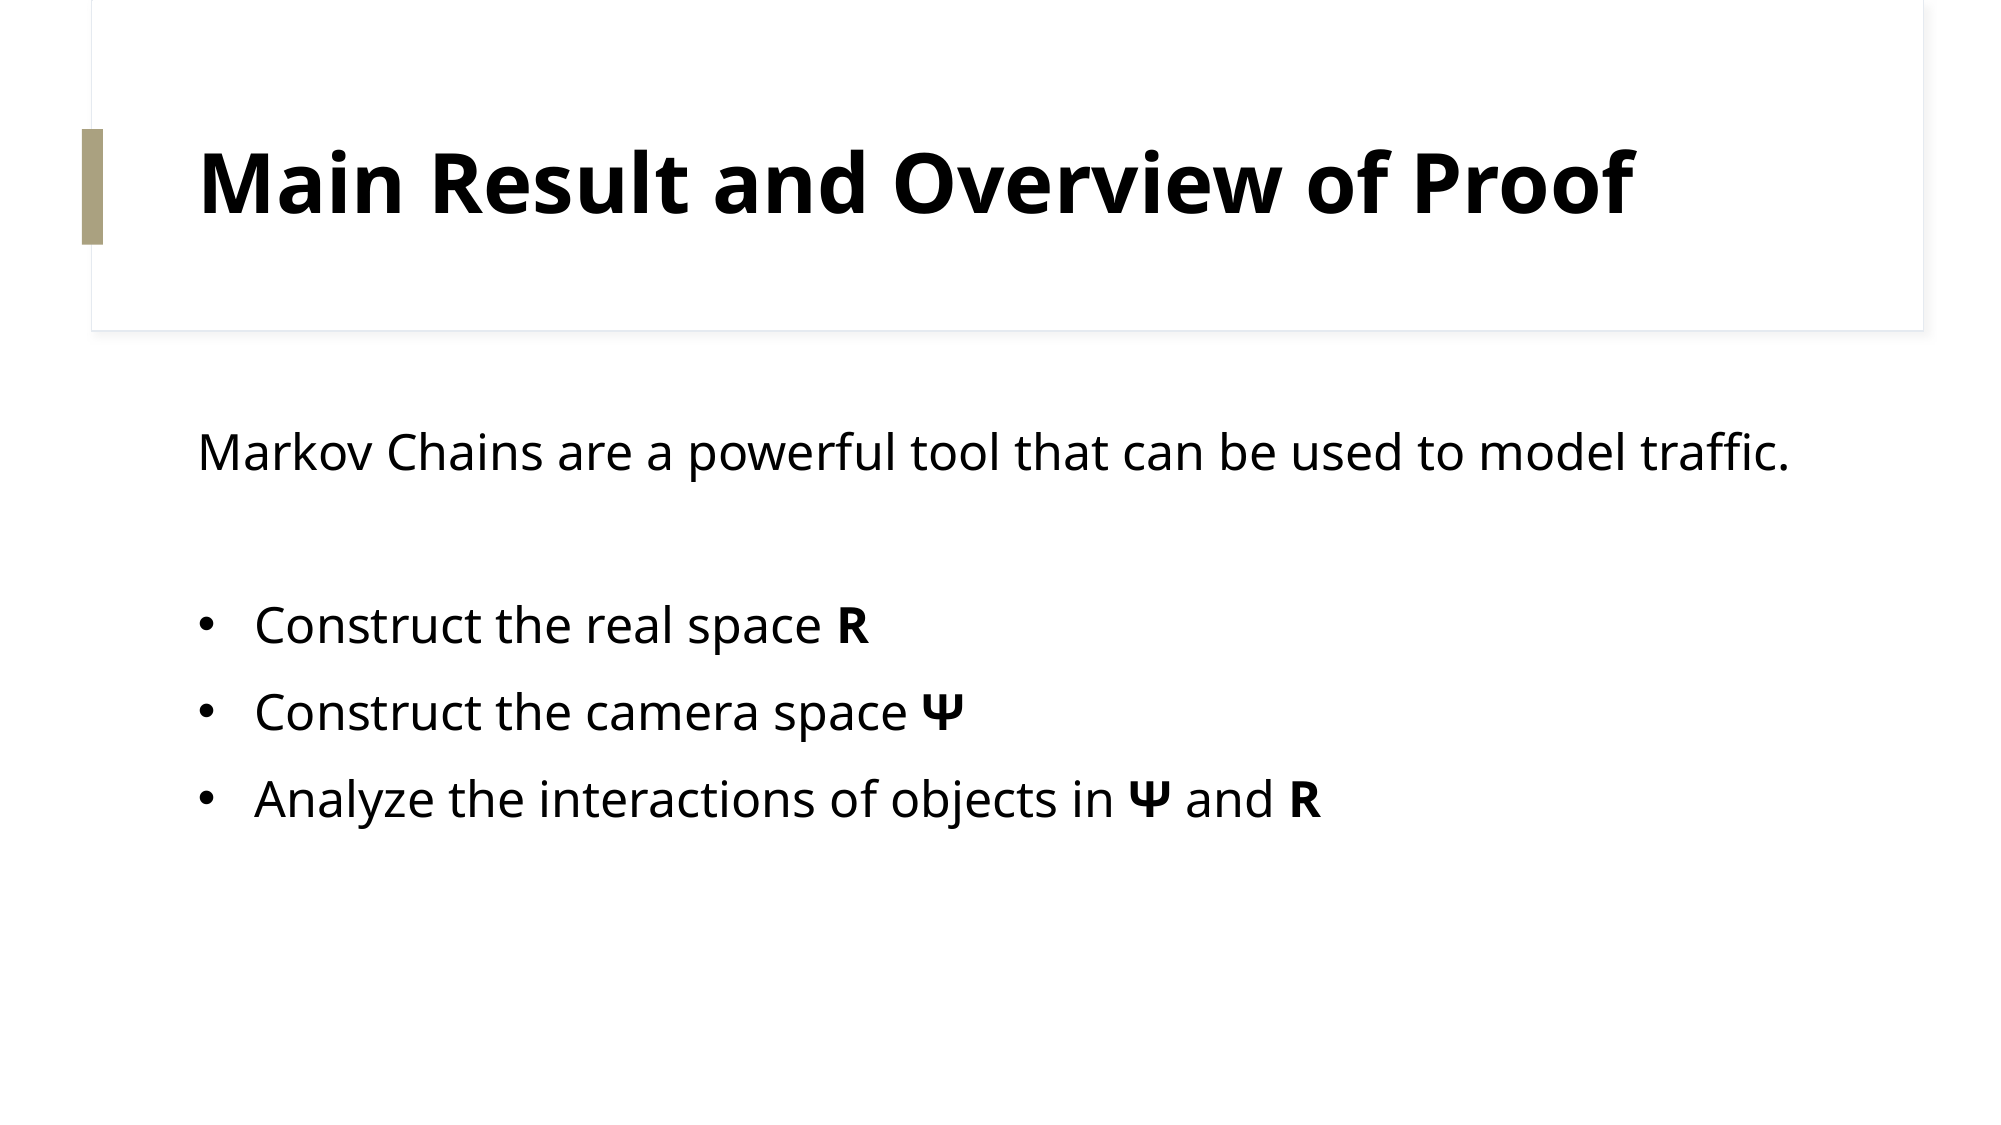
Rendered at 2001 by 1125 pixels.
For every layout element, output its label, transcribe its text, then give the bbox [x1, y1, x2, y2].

title Main Result and Overview of Proof [183, 90, 1851, 284]
list Markov Chains are a powerful tool that can be used to model traffic. Construct the real space R Construct the camera space Ψ Analyze the interactions of objects in Ψ and R [183, 406, 1851, 1013]
